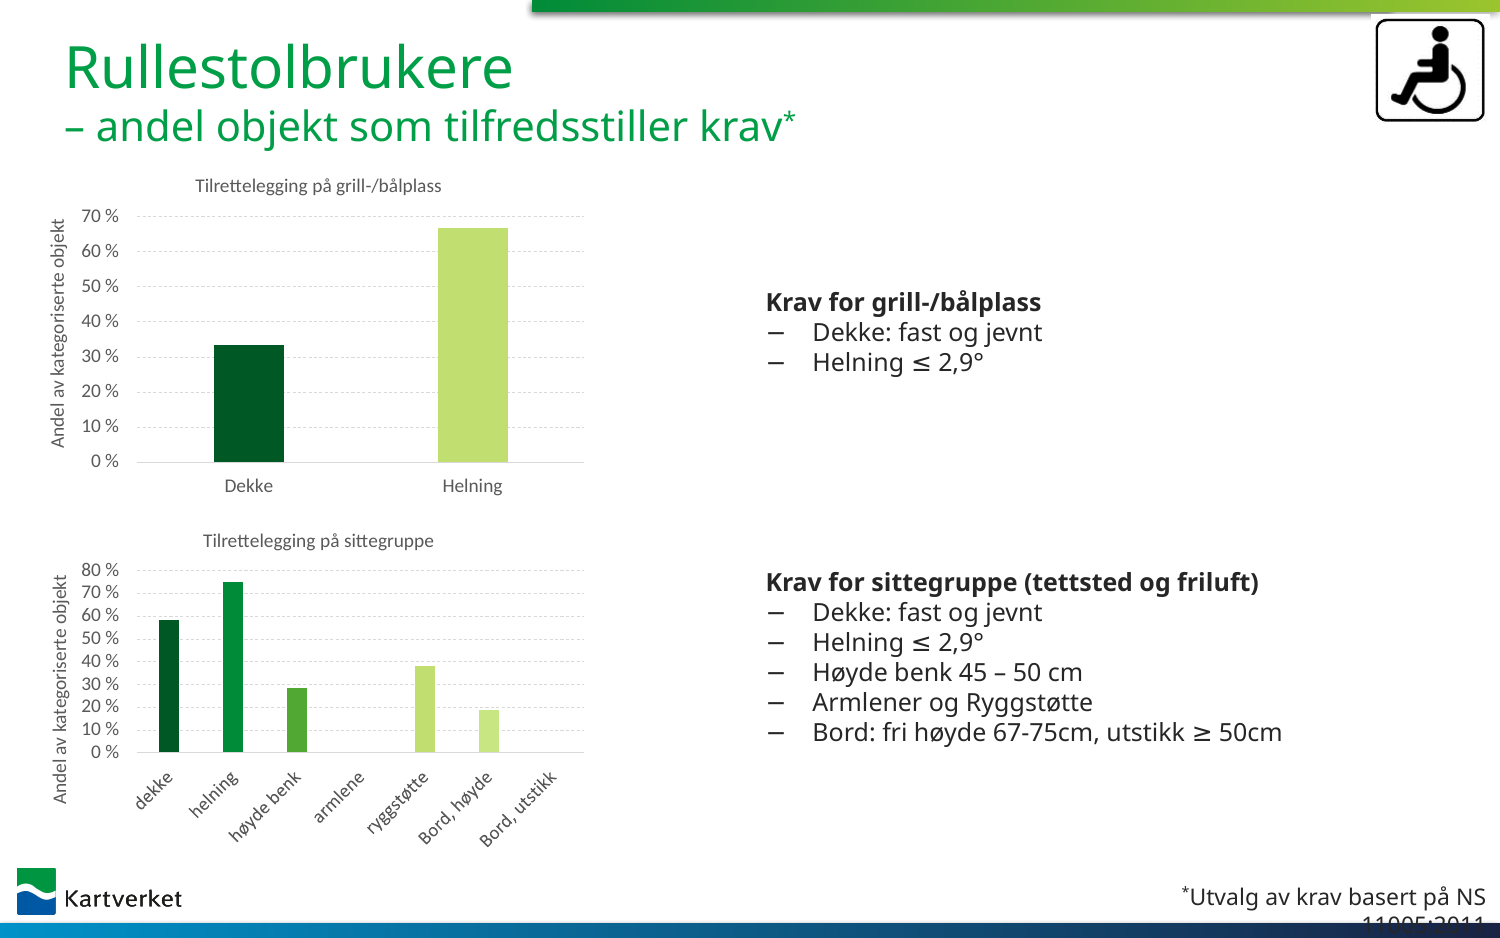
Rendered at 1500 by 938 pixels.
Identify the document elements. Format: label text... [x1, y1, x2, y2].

text_box Krav for sittegruppe (tettsted og friluft) Dekke: fast og jevnt Helning ≤ 2,9° Høyde benk 45 – 50 cm Armlener og Ryggstøtte Bord: fri høyde 67-75cm, utstikk ≥ 50cm [750, 559, 1500, 754]
text_box Krav for grill-/bålplass Dekke: fast og jevnt Helning ≤ 2,9° [750, 279, 1452, 384]
picture [41, 166, 596, 505]
text_box Rullestolbrukere – andel objekt som tilfredsstiller krav* [49, 14, 1431, 158]
picture [1371, 13, 1491, 127]
picture [41, 520, 596, 859]
text_box *Utvalg av krav basert på NS 11005:2011 [1068, 873, 1500, 938]
